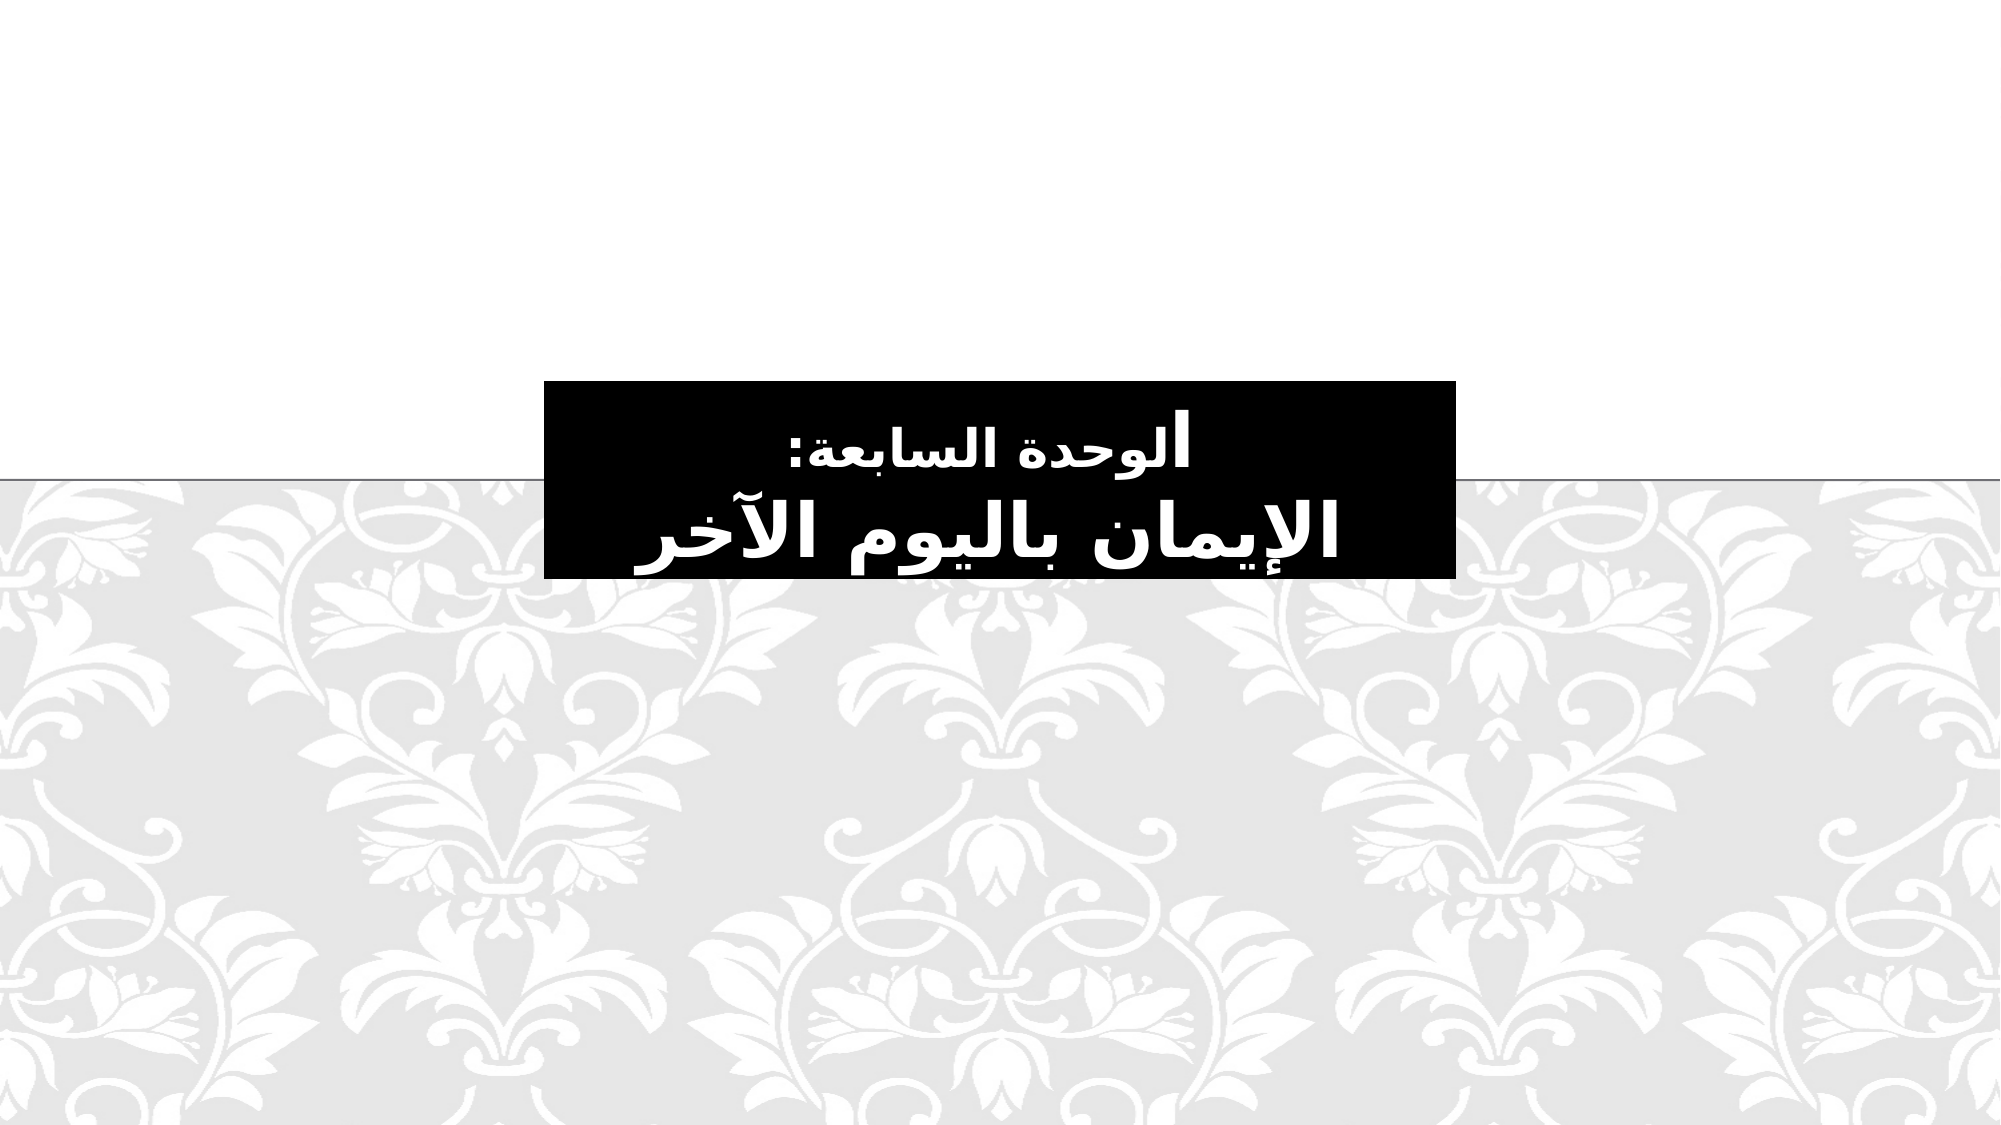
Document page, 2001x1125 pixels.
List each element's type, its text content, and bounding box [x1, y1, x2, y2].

title الوحدة السابعة: الإيمان باليوم الآخر [536, 376, 1445, 579]
